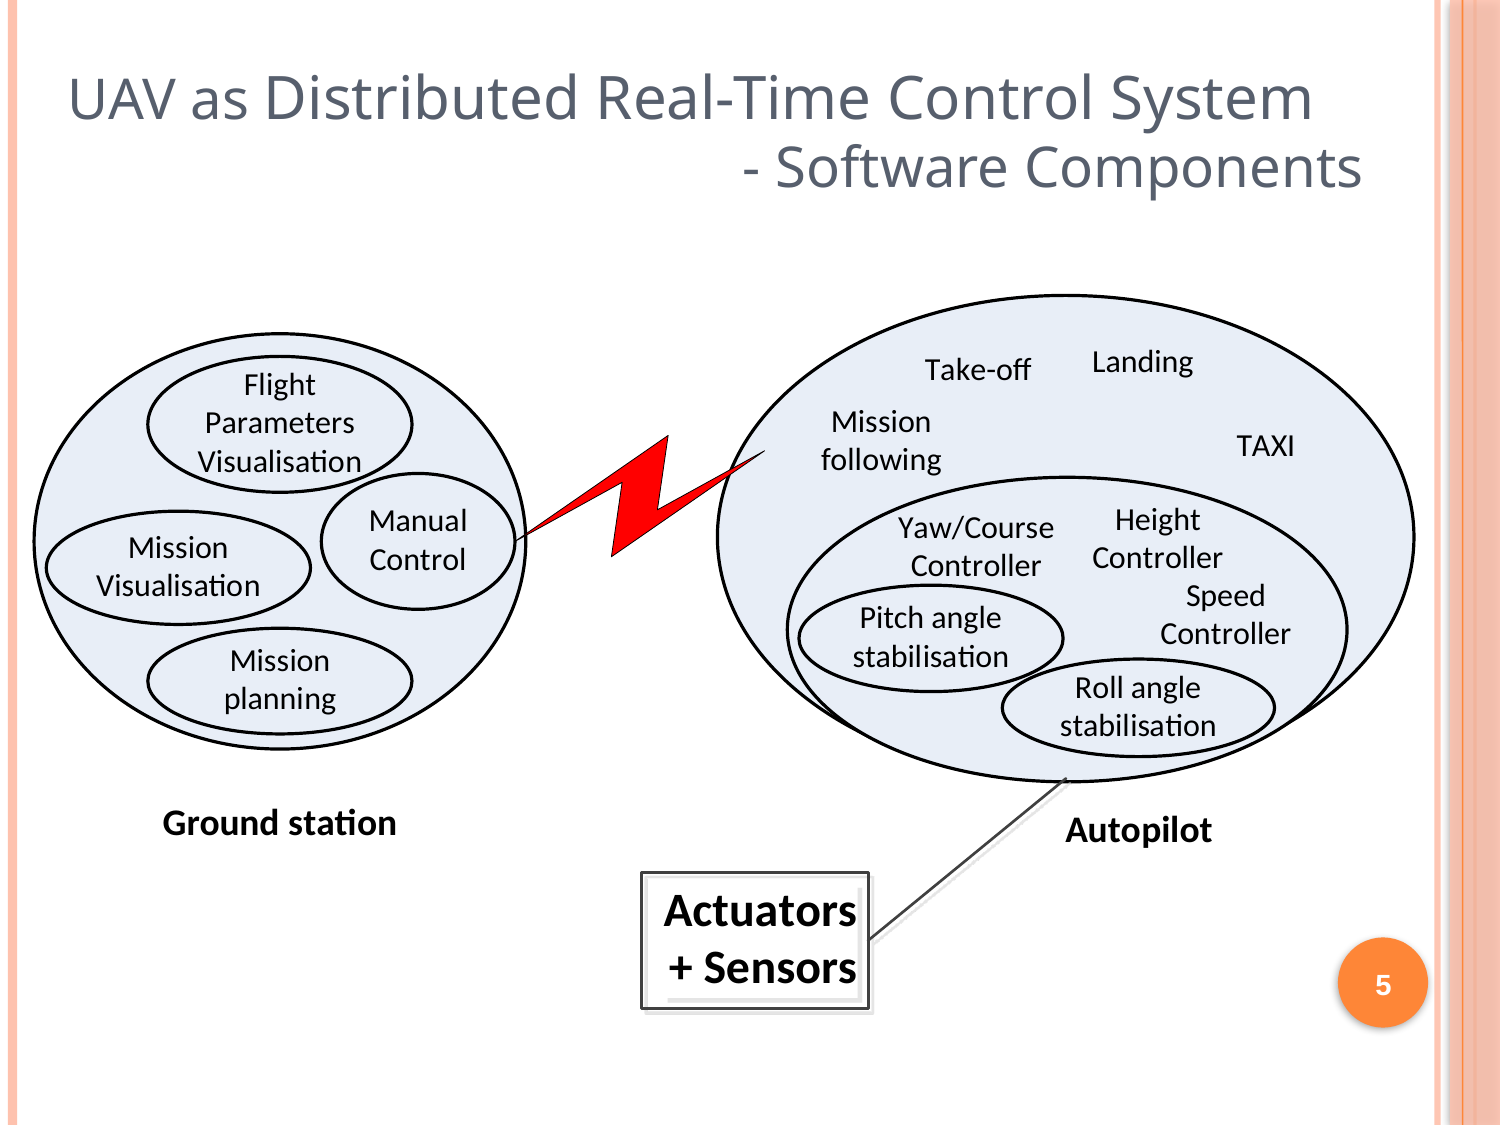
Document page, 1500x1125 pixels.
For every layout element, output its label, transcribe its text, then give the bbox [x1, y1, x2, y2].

title UAV as Distributed Real-Time Control System - Software Components [53, 19, 1459, 207]
slide_number 5 [1425, 940, 1434, 1026]
picture [28, 290, 1419, 1027]
